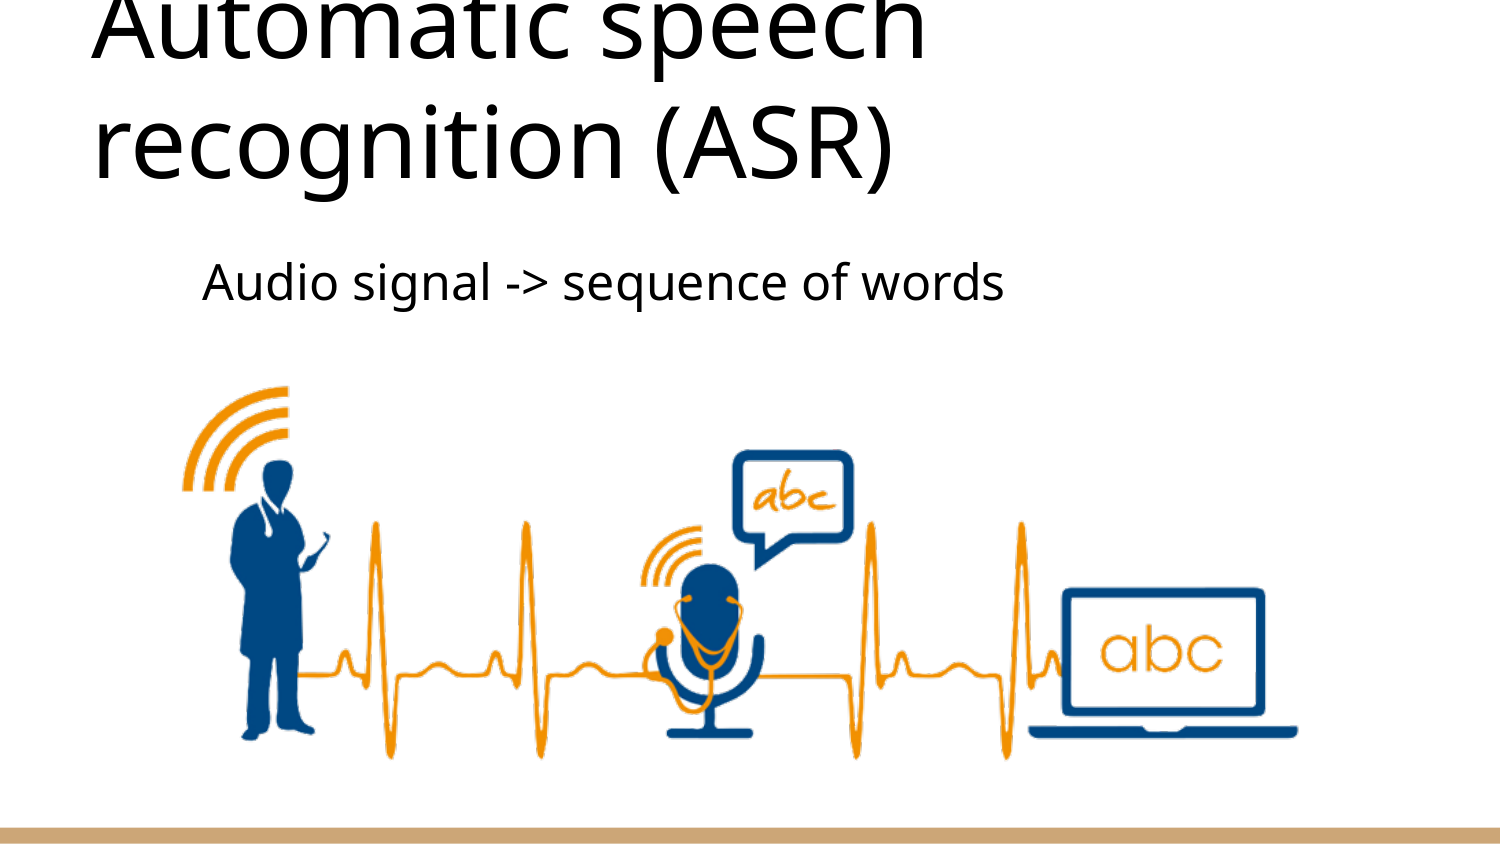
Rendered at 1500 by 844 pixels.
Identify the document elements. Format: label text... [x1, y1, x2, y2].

list Audio signal -> sequence of words [187, 226, 1424, 752]
title Automatic speech recognition (ASR) [76, 76, 1474, 214]
picture [126, 356, 1374, 797]
